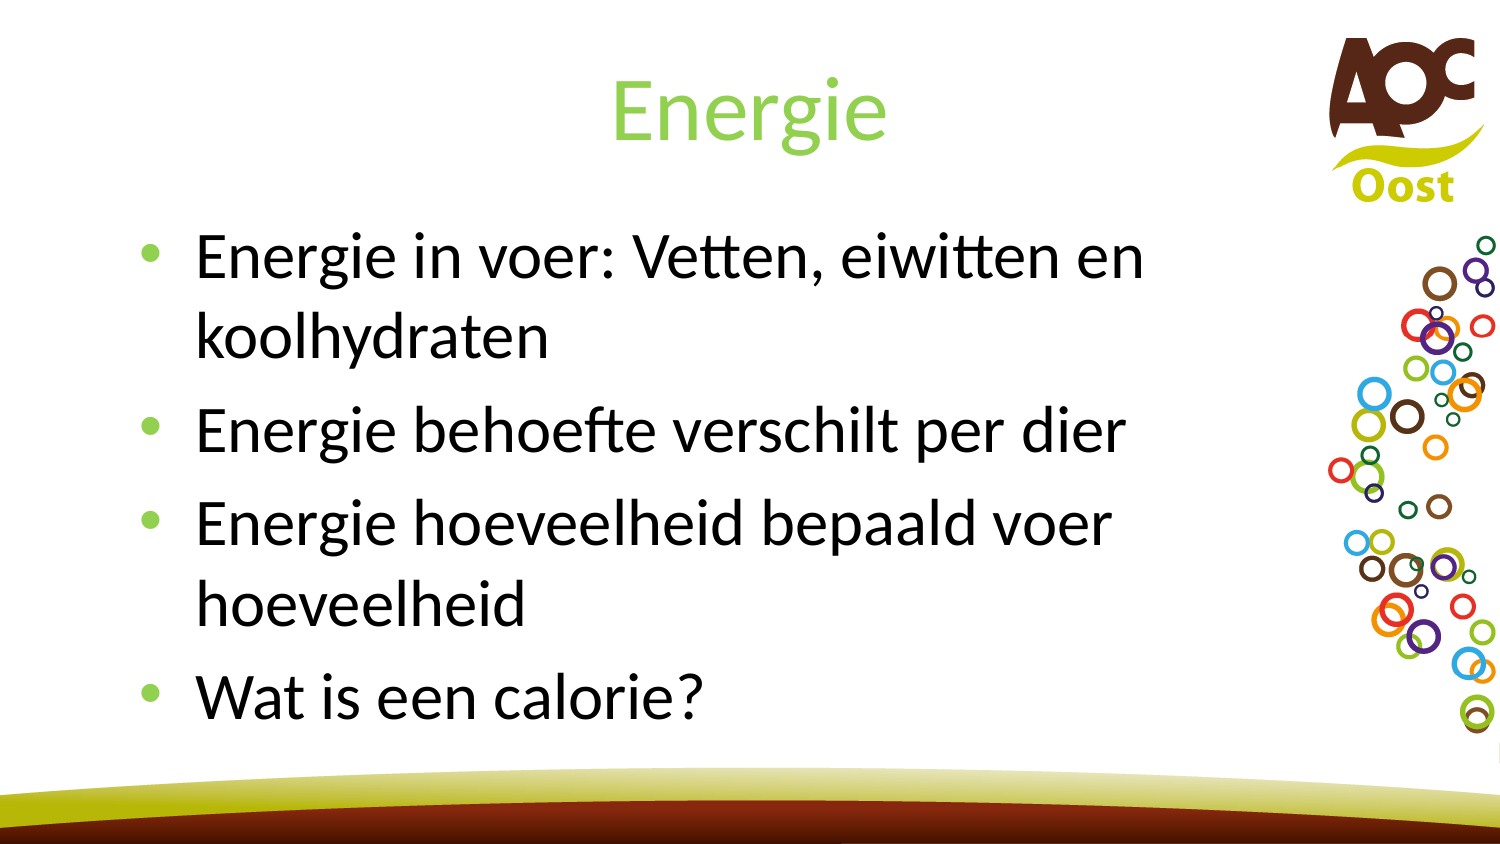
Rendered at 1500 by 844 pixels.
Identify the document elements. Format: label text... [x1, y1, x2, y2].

picture [0, 0, 1500, 844]
list [75, 196, 1425, 754]
title Energie [75, 33, 1425, 175]
text_box Energie in voer: Vetten, eiwitten en koolhydraten Energie behoefte verschilt per dier Energie hoeveelheid bepaald voer hoeveelheid Wat is een calorie? [123, 204, 1236, 781]
